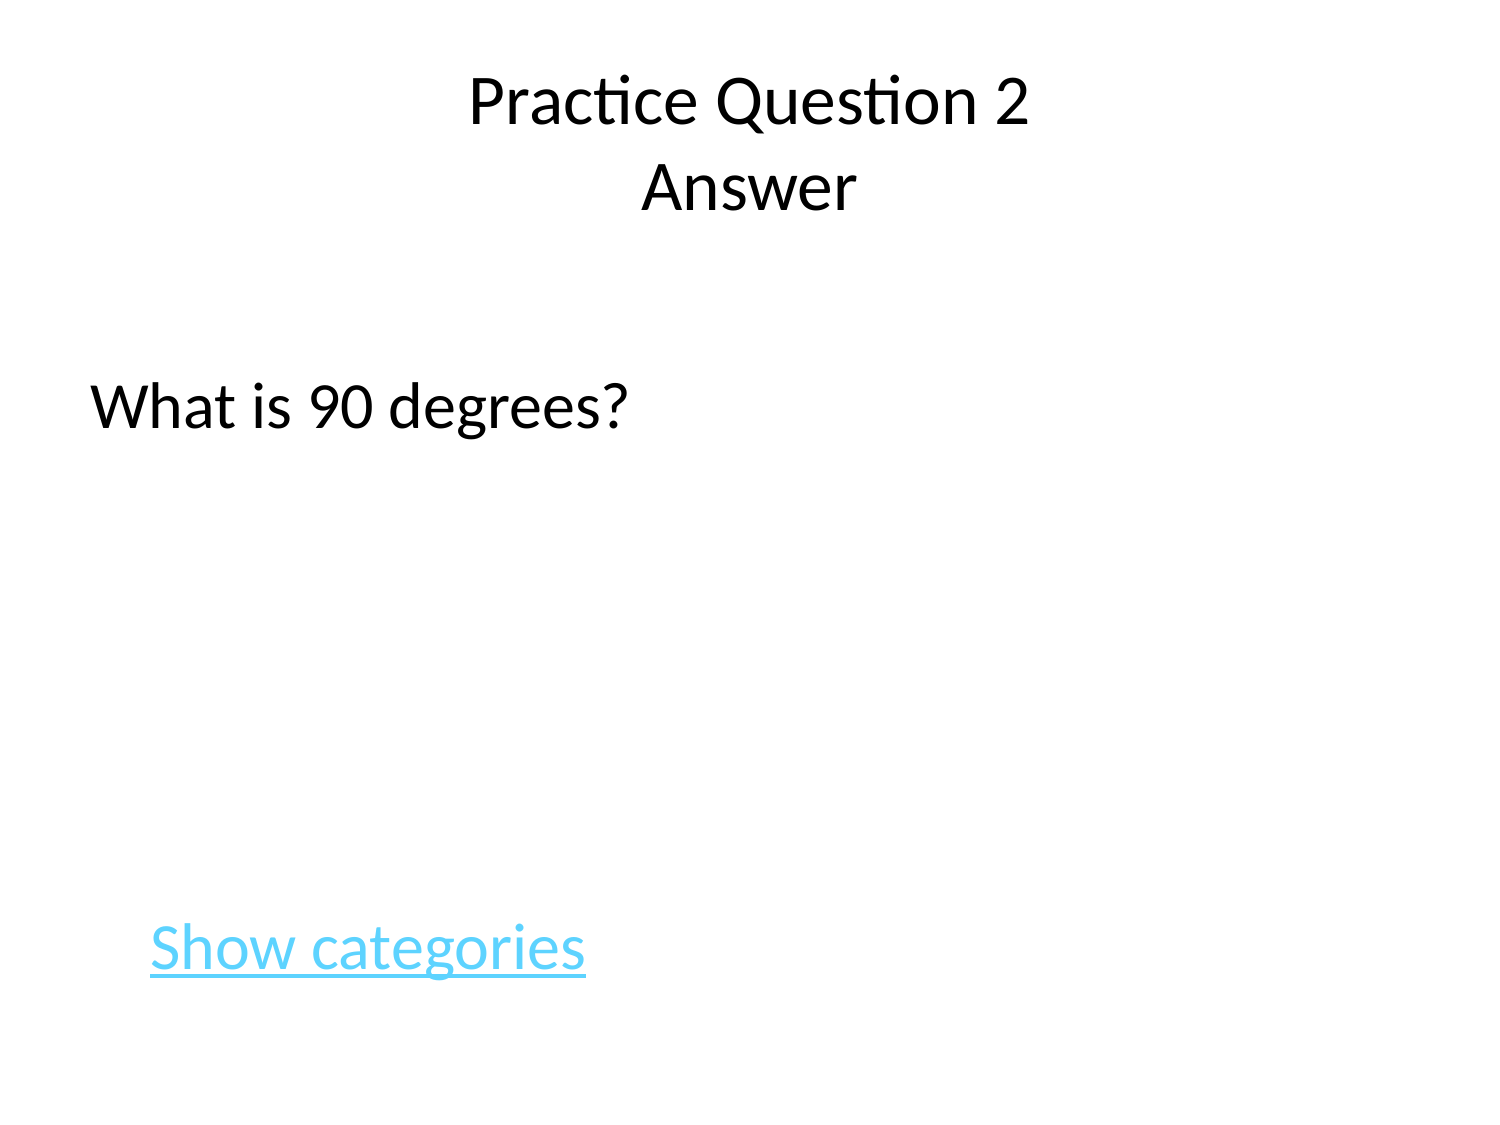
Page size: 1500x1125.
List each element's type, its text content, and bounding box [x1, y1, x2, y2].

title Practice Question 2 Answer [75, 45, 1425, 233]
list What is 90 degrees? Show categories [75, 262, 1425, 1005]
